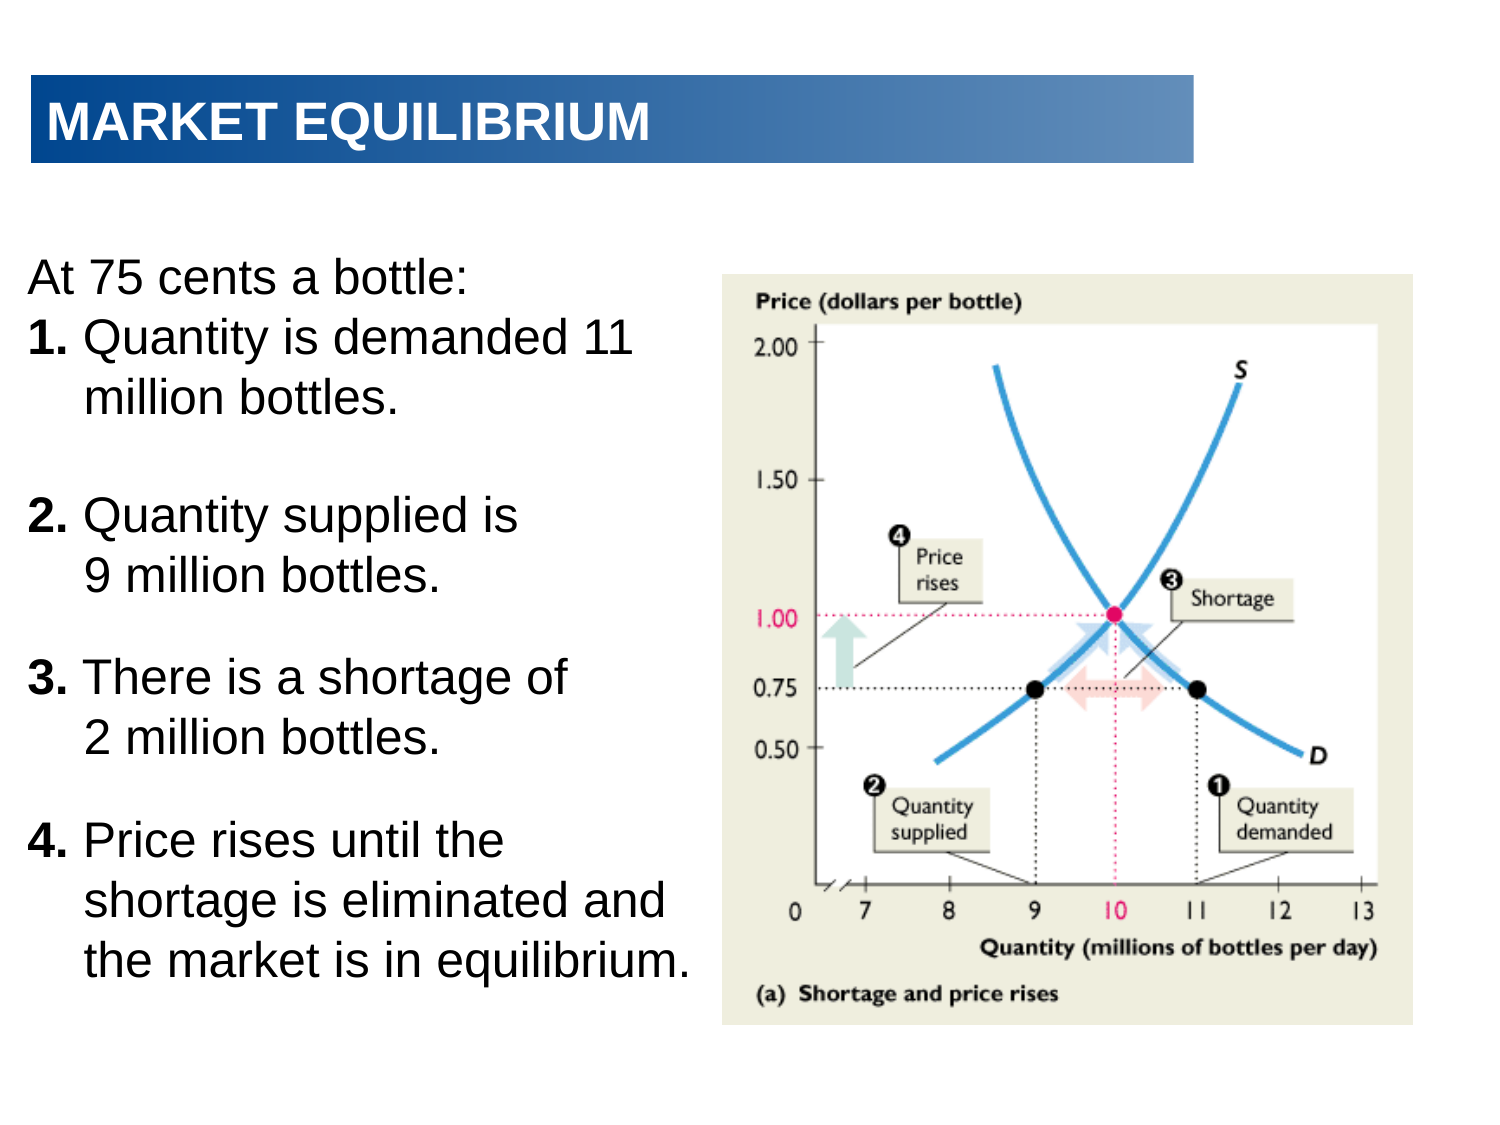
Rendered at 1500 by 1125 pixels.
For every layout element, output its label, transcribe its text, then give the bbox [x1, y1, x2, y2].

text_box 2. Quantity supplied is 9 million bottles. [12, 474, 563, 600]
picture [722, 274, 1413, 1026]
title MARKET EQUILIBRIUM [30, 74, 1194, 163]
text_box At 75 cents a bottle: 1. Quantity is demanded 11 million bottles. [12, 237, 650, 425]
text_box 4. Price rises until the shortage is eliminated and the market is in equilibrium. [12, 800, 715, 1000]
text_box 3. There is a shortage of 2 million bottles. [12, 637, 613, 775]
